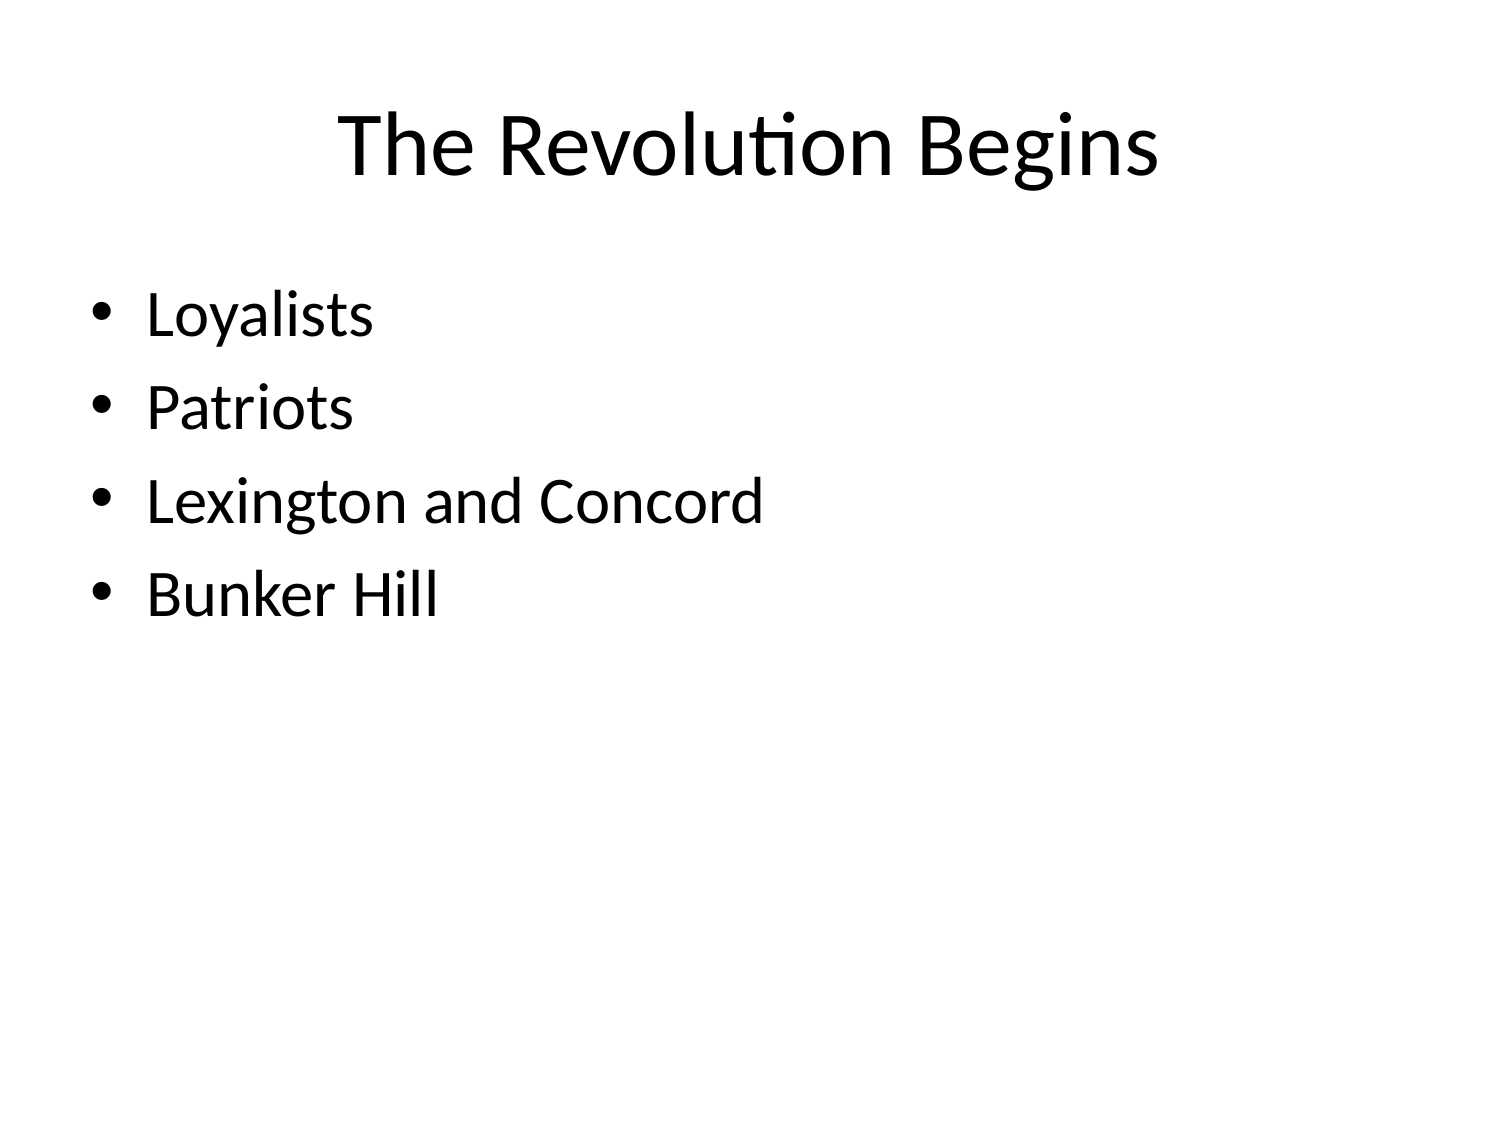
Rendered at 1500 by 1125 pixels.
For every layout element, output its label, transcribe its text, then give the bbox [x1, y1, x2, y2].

title The Revolution Begins [75, 45, 1425, 233]
list Loyalists Patriots Lexington and Concord Bunker Hill [75, 262, 1425, 1005]
